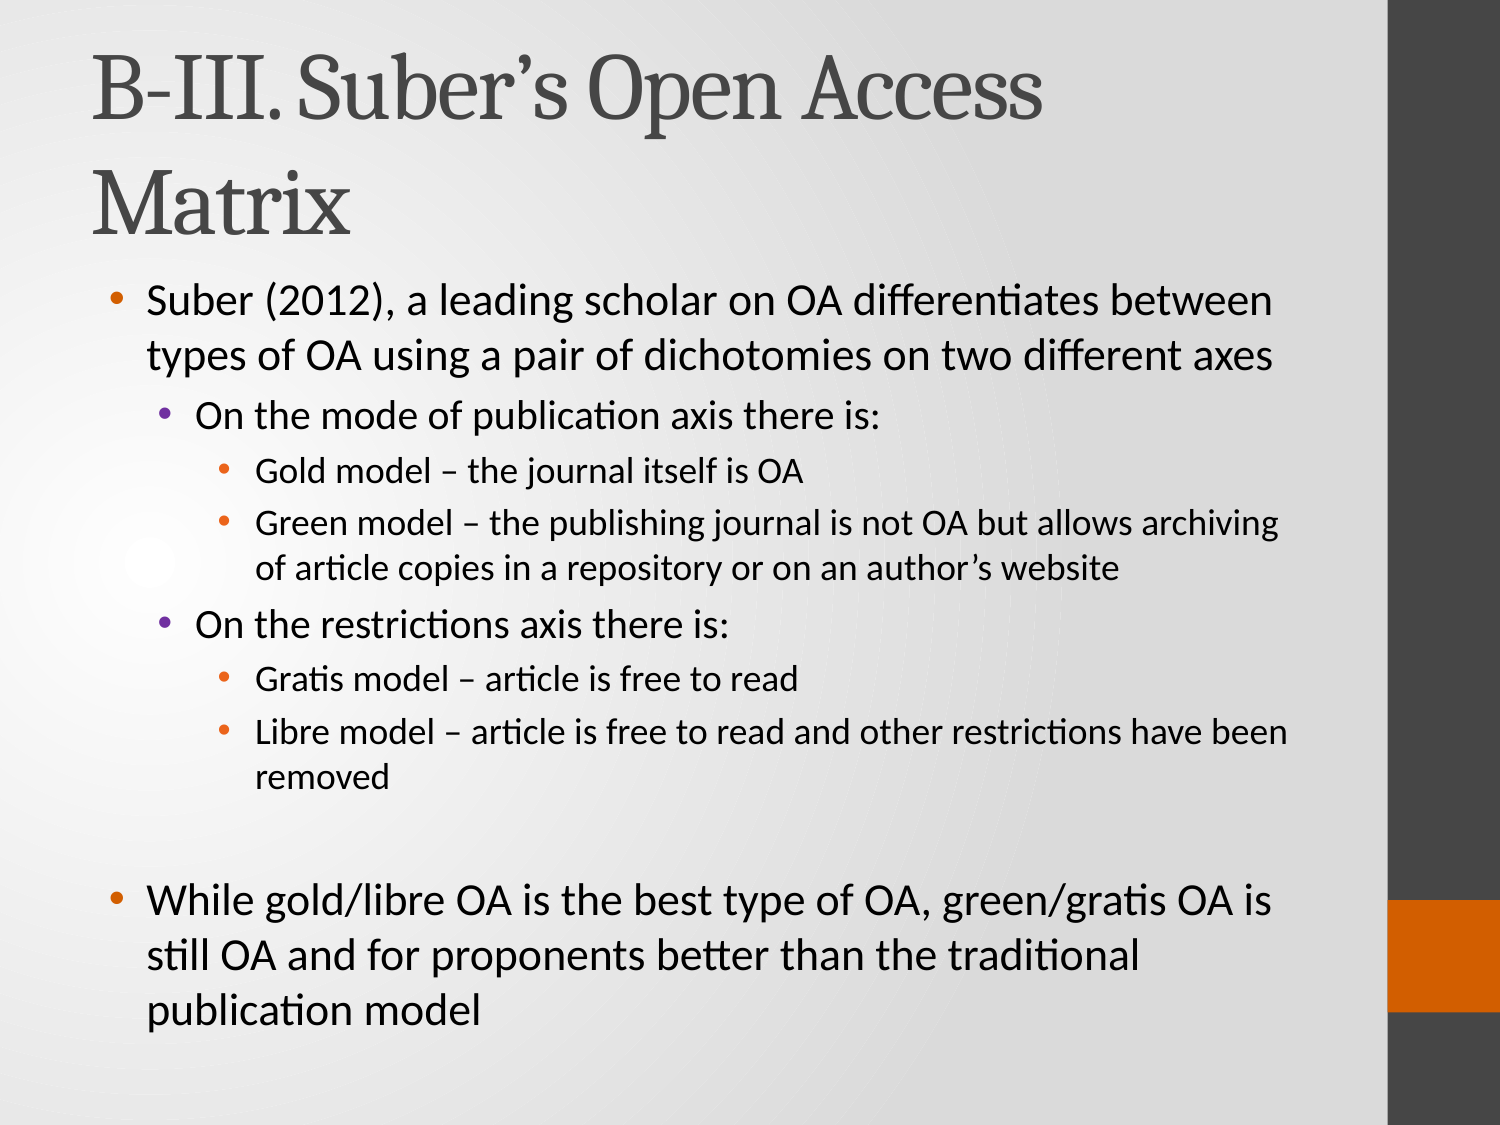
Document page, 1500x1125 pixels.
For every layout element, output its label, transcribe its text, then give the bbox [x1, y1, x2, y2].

list Suber (2012), a leading scholar on OA differentiates between types of OA using a pair of dichotomies on two different axes On the mode of publication axis there is: Gold model – the journal itself is OA Green model – the publishing journal is not OA but allows archiving of article copies in a repository or on an author’s website On the restrictions axis there is: Gratis model – article is free to read Libre model – article is free to read and other restrictions have been removed While gold/libre OA is the best type of OA, green/gratis OA is still OA and for proponents better than the traditional publication model [75, 262, 1325, 1050]
title B-III. Suber’s Open Access Matrix [75, 45, 1325, 233]
